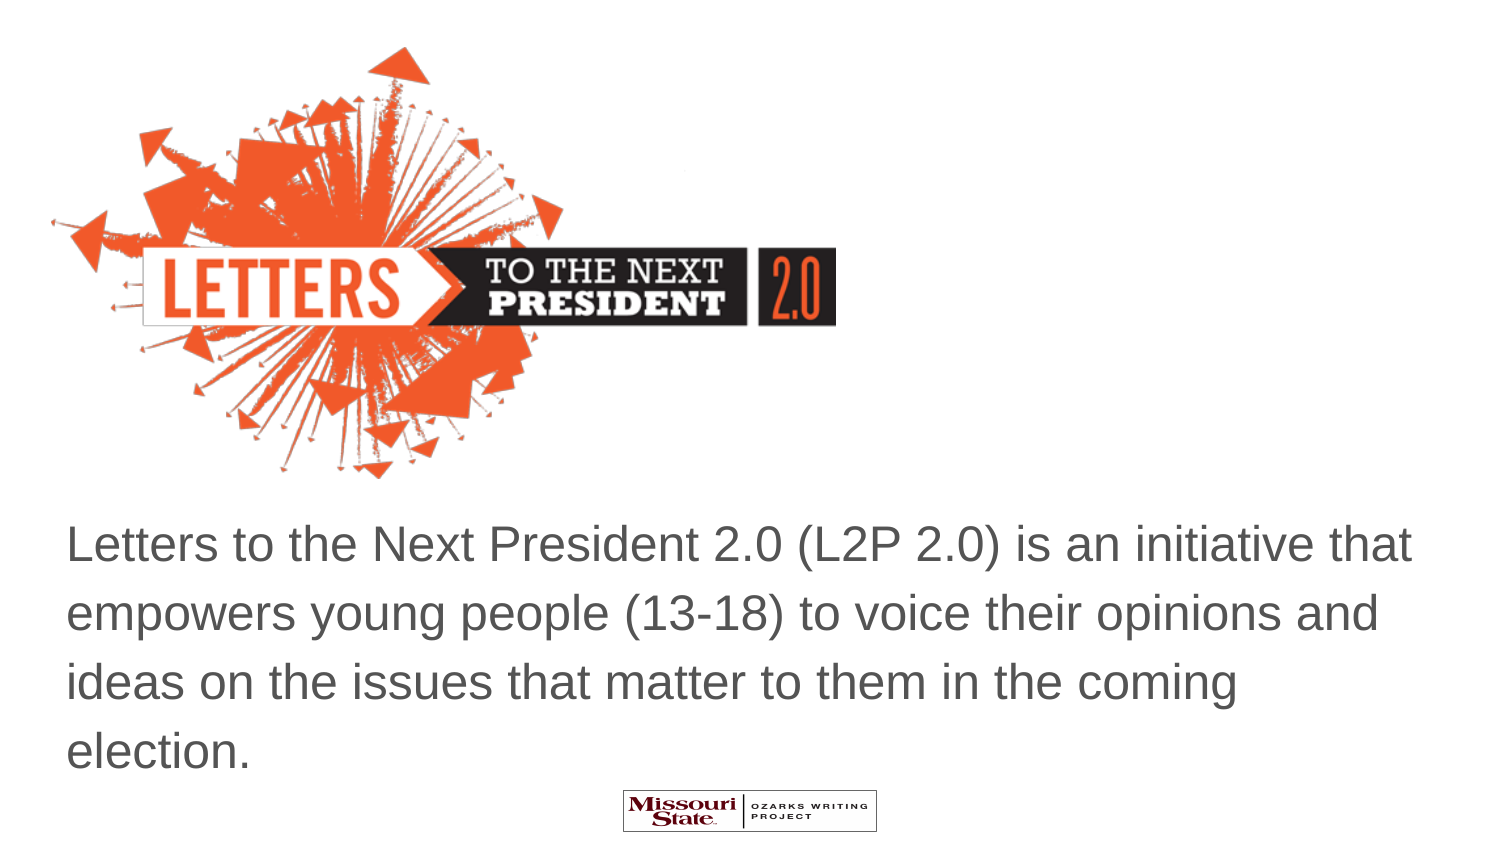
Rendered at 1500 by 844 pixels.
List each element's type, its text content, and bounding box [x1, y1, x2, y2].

picture [50, 47, 836, 479]
list Letters to the Next President 2.0 (L2P 2.0) is an initiative that empowers young people (13-18) to voice their opinions and ideas on the issues that matter to them in the coming election. [51, 487, 1449, 750]
picture [624, 791, 876, 831]
